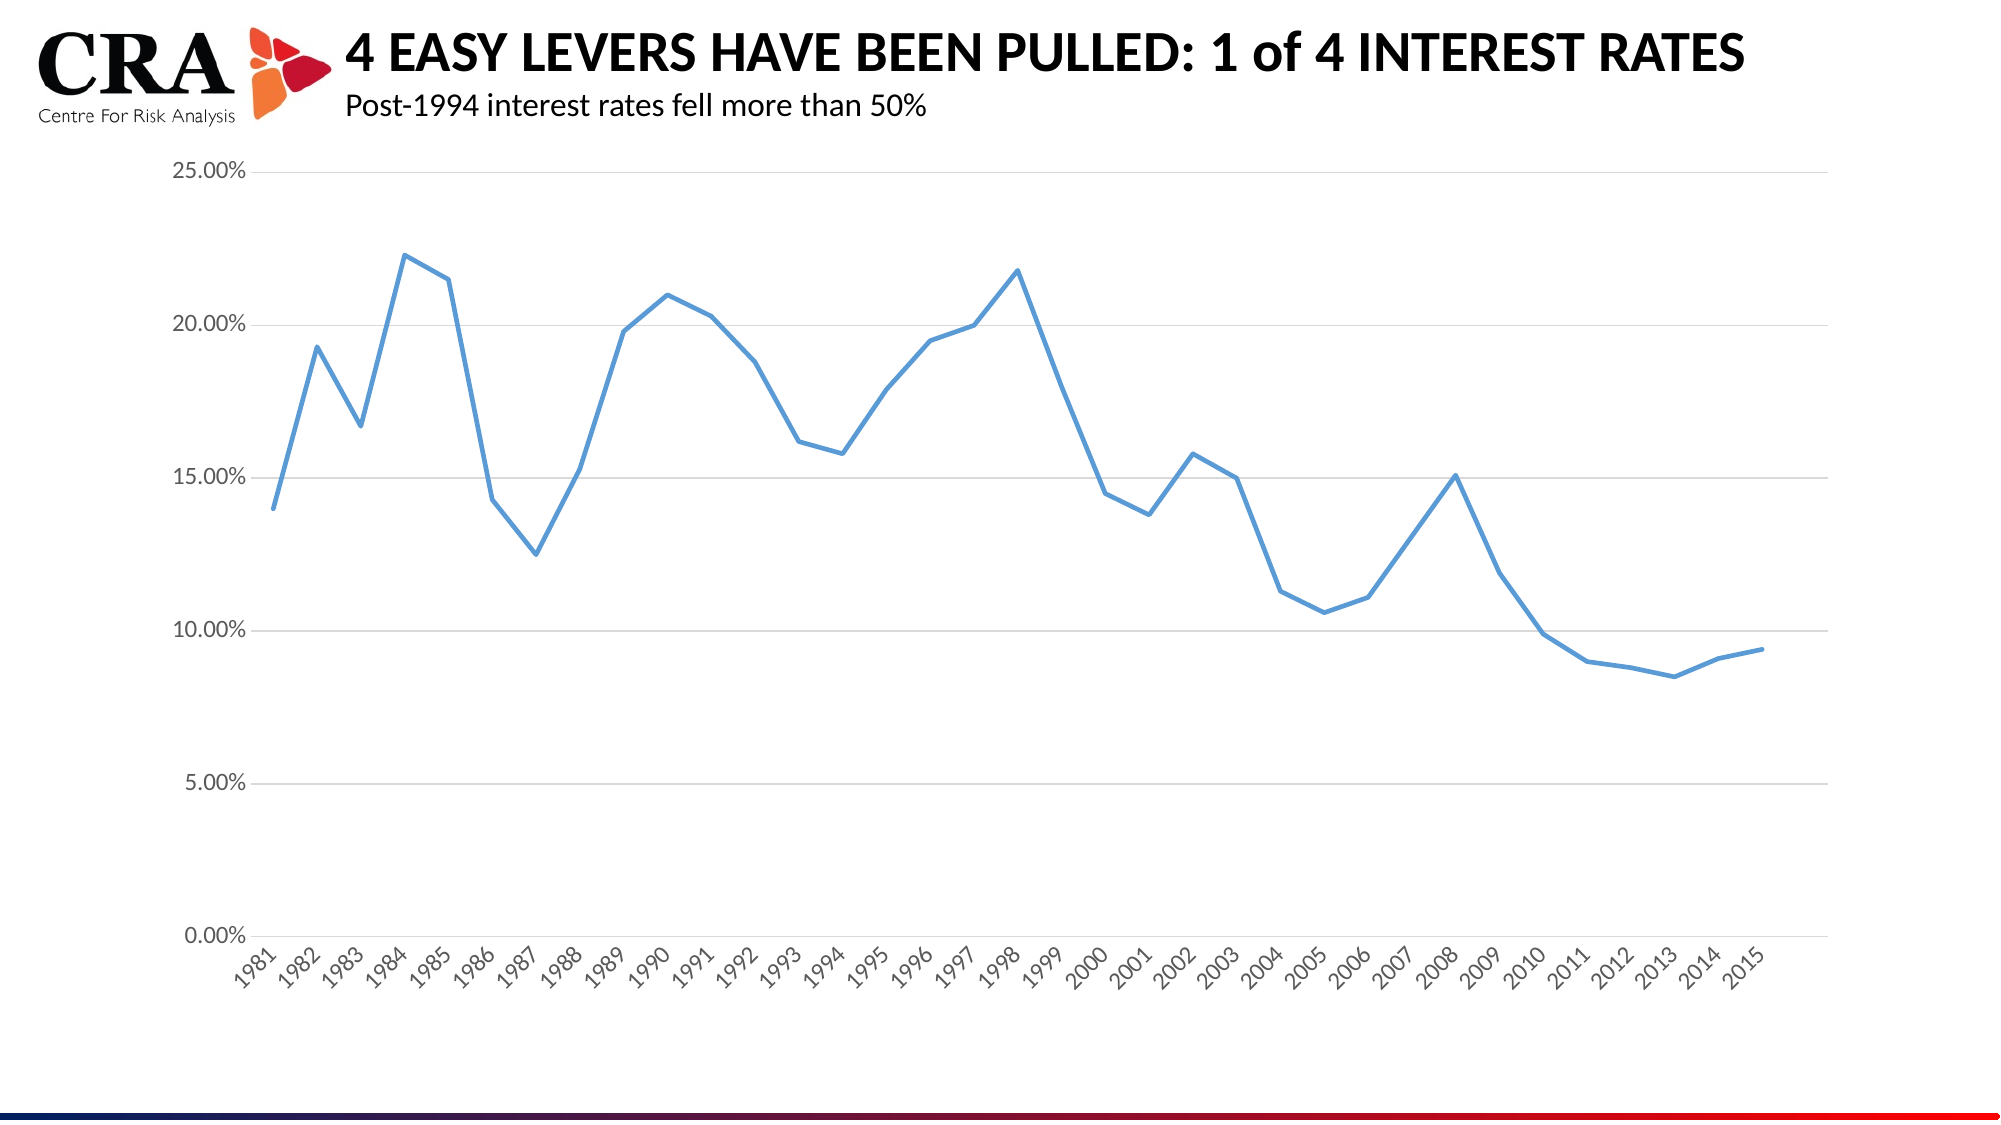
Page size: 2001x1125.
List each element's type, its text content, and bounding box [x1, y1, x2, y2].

picture [23, 11, 346, 137]
chart [137, 142, 1863, 1014]
text_box [0, 1111, 2000, 1122]
text_box 4 EASY LEVERS HAVE BEEN PULLED: 1 of 4 INTEREST RATES Post-1994 interest rates fell more than 50% [330, 5, 1848, 142]
